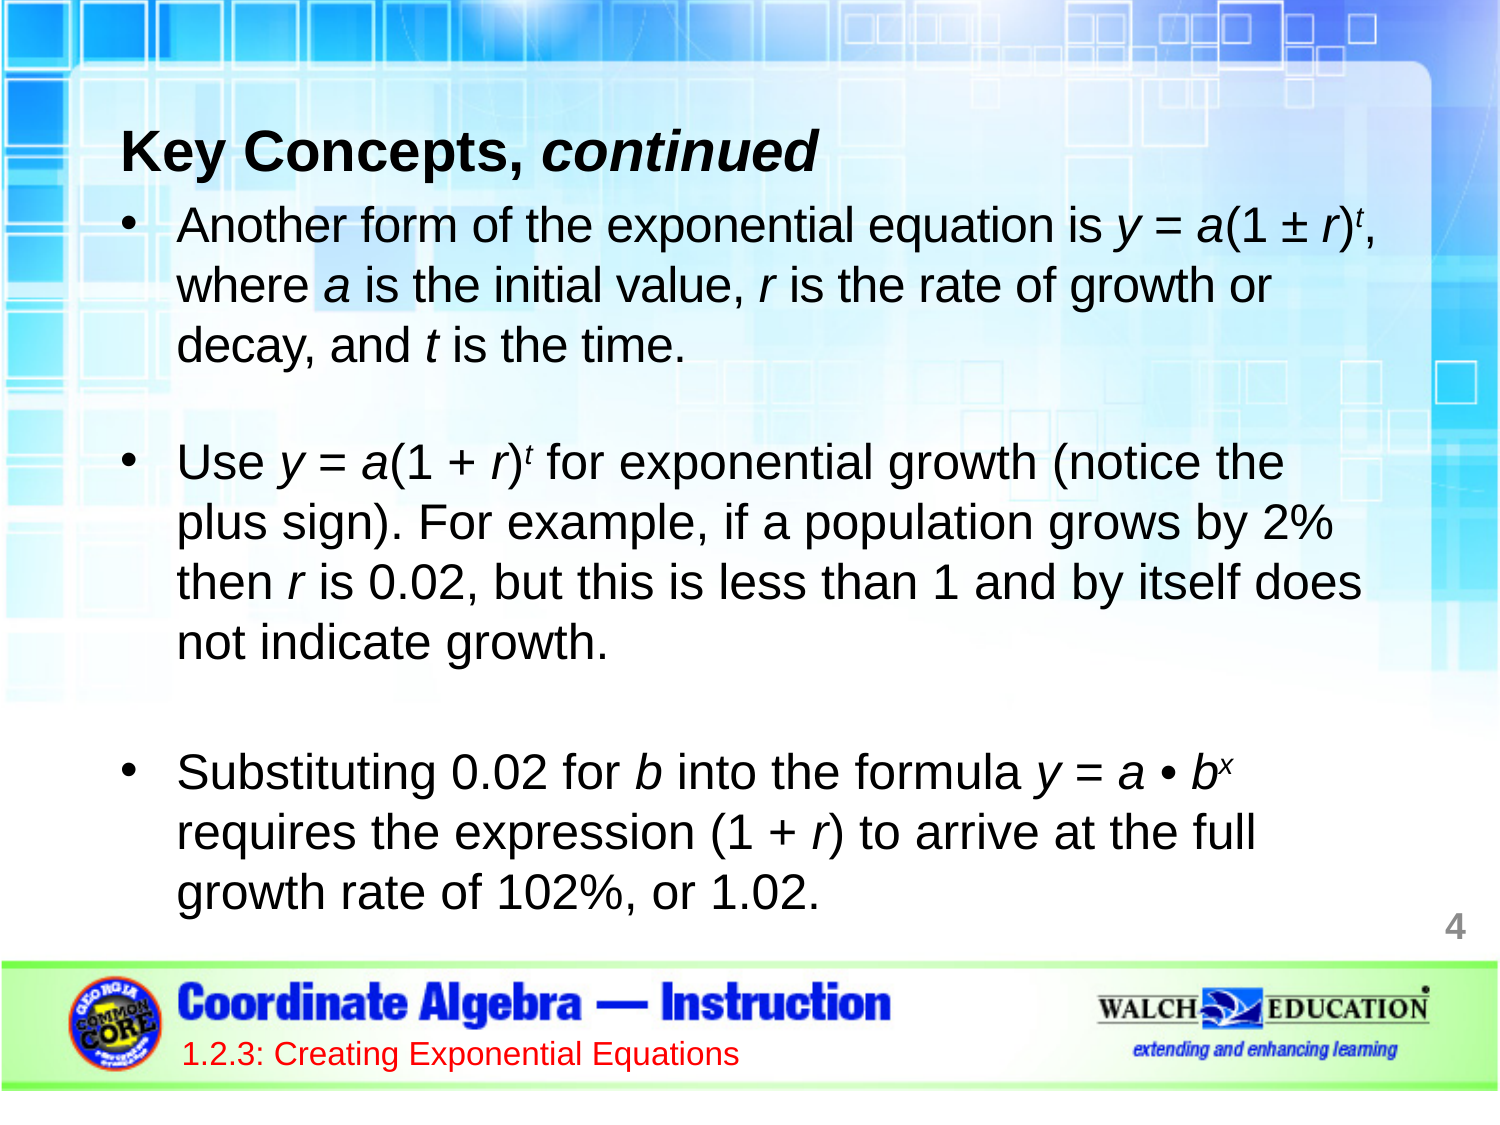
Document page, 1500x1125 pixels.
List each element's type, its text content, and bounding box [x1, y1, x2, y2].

slide_number 4 [1361, 901, 1481, 949]
subtitle Key Concepts, continued Another form of the exponential equation is y = a(1 ± r)t, where a is the initial value, r is the rate of growth or decay, and t is the time. Use y = a(1 + r)t for exponential growth (notice the plus sign). For example, if a population grows by 2% then r is 0.02, but this is less than 1 and by itself does not indicate growth. Substituting 0.02 for b into the formula y = a • bx requires the expression (1 + r) to arrive at the full growth rate of 102%, or 1.02. [105, 105, 1394, 925]
picture [1, 0, 1500, 1091]
list 1.2.3: Creating Exponential Equations [166, 1024, 1074, 1069]
